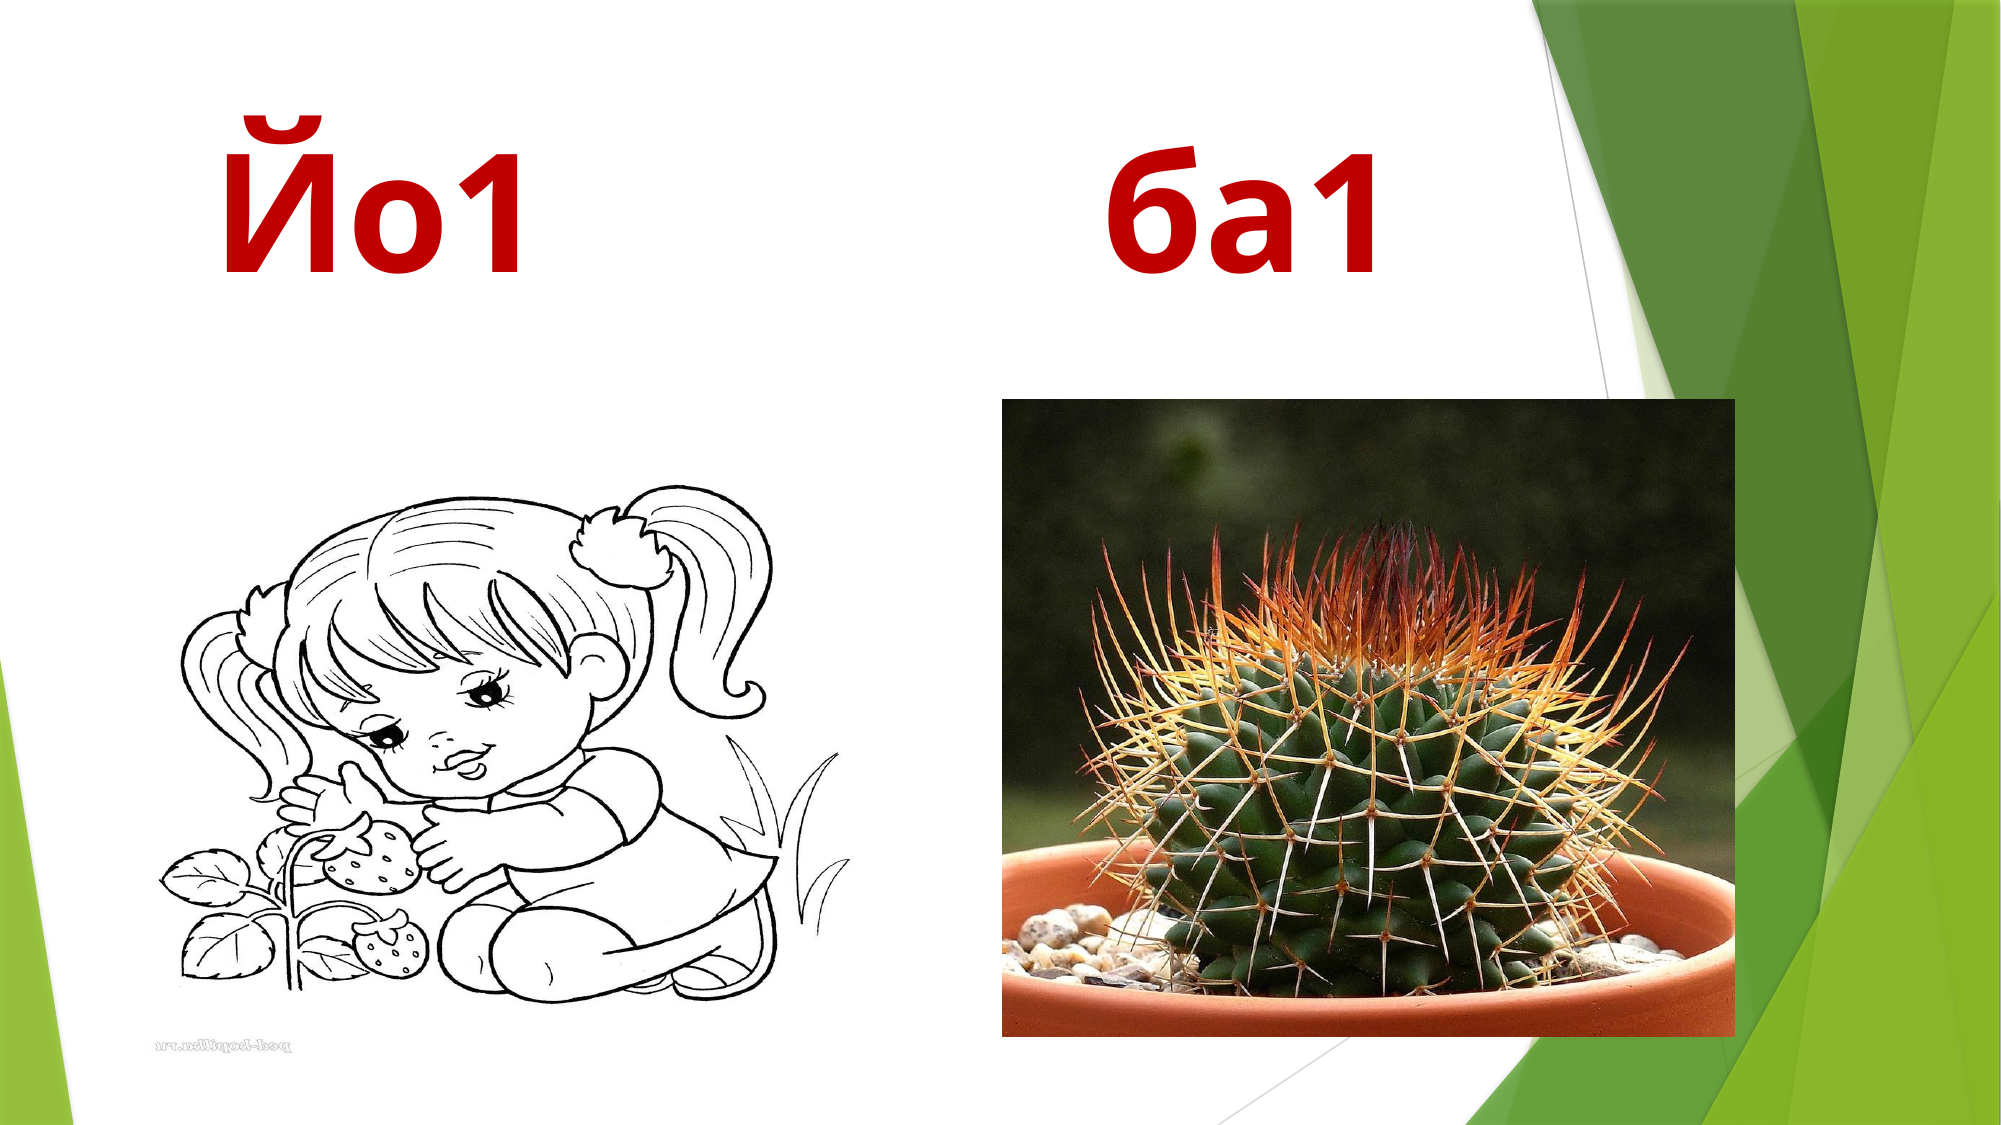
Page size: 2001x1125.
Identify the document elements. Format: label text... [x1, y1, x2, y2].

picture [149, 451, 871, 1055]
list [1001, 399, 1736, 1037]
title Йо1 ба1 [111, 99, 1522, 317]
